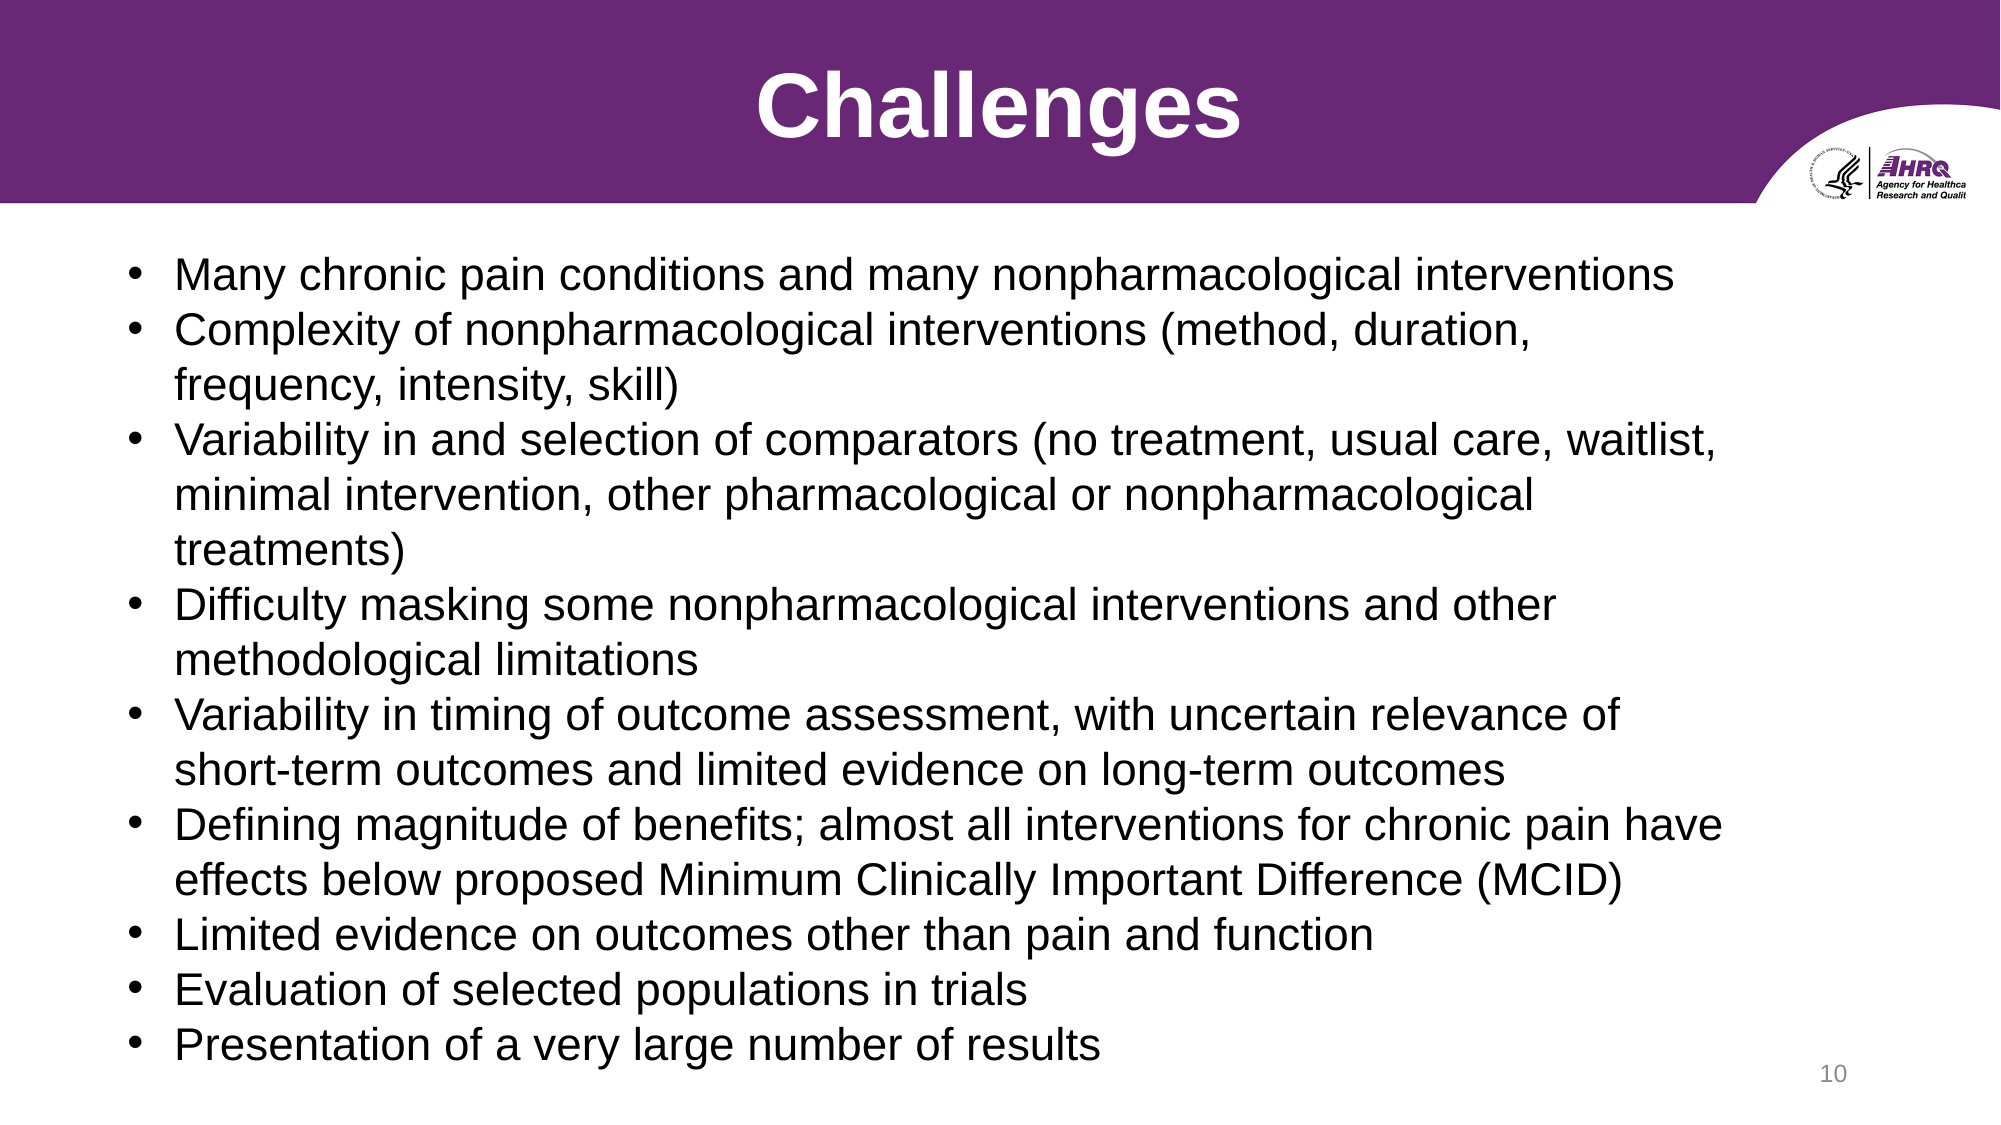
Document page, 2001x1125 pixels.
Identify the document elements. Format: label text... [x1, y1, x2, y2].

slide_number 10 [1763, 1042, 1863, 1103]
title Challenges [275, 50, 1725, 152]
text_box Many chronic pain conditions and many nonpharmacological interventions Complexity of nonpharmacological interventions (method, duration, frequency, intensity, skill) Variability in and selection of comparators (no treatment, usual care, waitlist, minimal intervention, other pharmacological or nonpharmacological treatments) Difficulty masking some nonpharmacological interventions and other methodological limitations Variability in timing of outcome assessment, with uncertain relevance of short-term outcomes and limited evidence on long-term outcomes Defining magnitude of benefits; almost all interventions for chronic pain have effects below proposed Minimum Clinically Important Difference (MCID) Limited evidence on outcomes other than pain and function Evaluation of selected populations in trials Presentation of a very large number of results [112, 237, 1763, 1125]
picture [0, 0, 2001, 1125]
